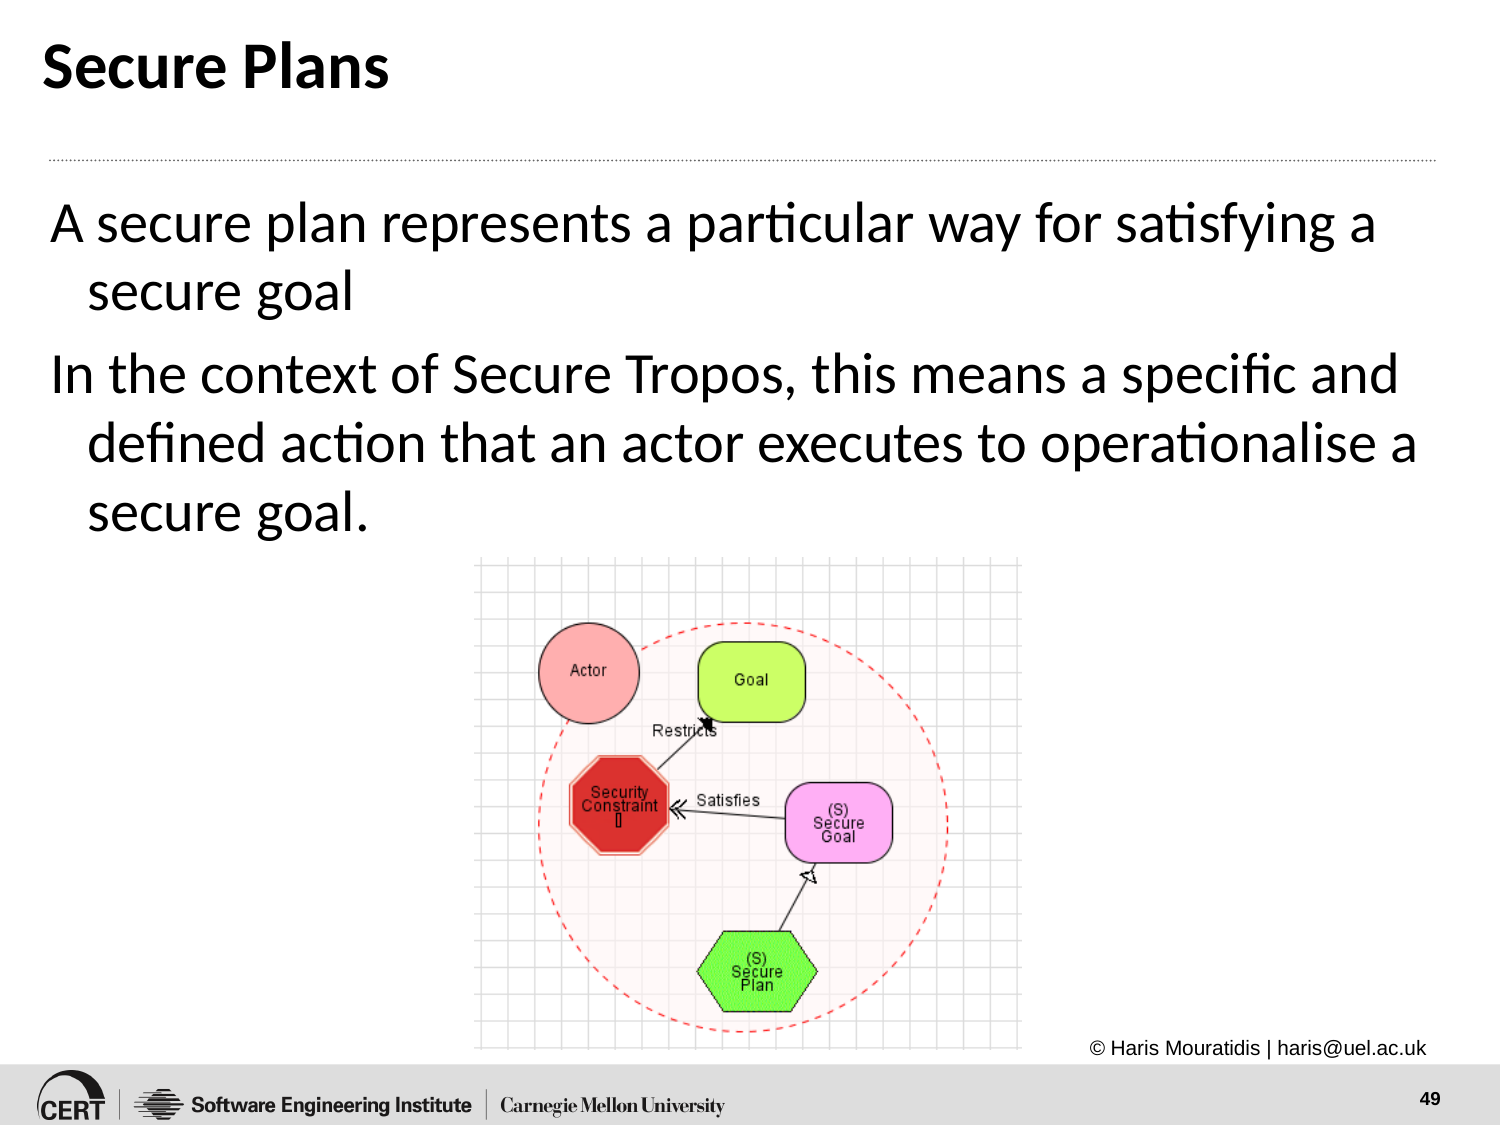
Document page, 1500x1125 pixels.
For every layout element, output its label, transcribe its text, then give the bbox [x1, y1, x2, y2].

picture [474, 557, 1023, 1051]
picture [37, 1069, 725, 1122]
text_box © Haris Mouratidis | haris@uel.ac.uk [1074, 1027, 1500, 1075]
title Secure Plans [42, 37, 1434, 155]
list A secure plan represents a particular way for satisfying a secure goal In the context of Secure Tropos, this means a specific and defined action that an actor executes to operationalise a secure goal. [49, 187, 1438, 1001]
